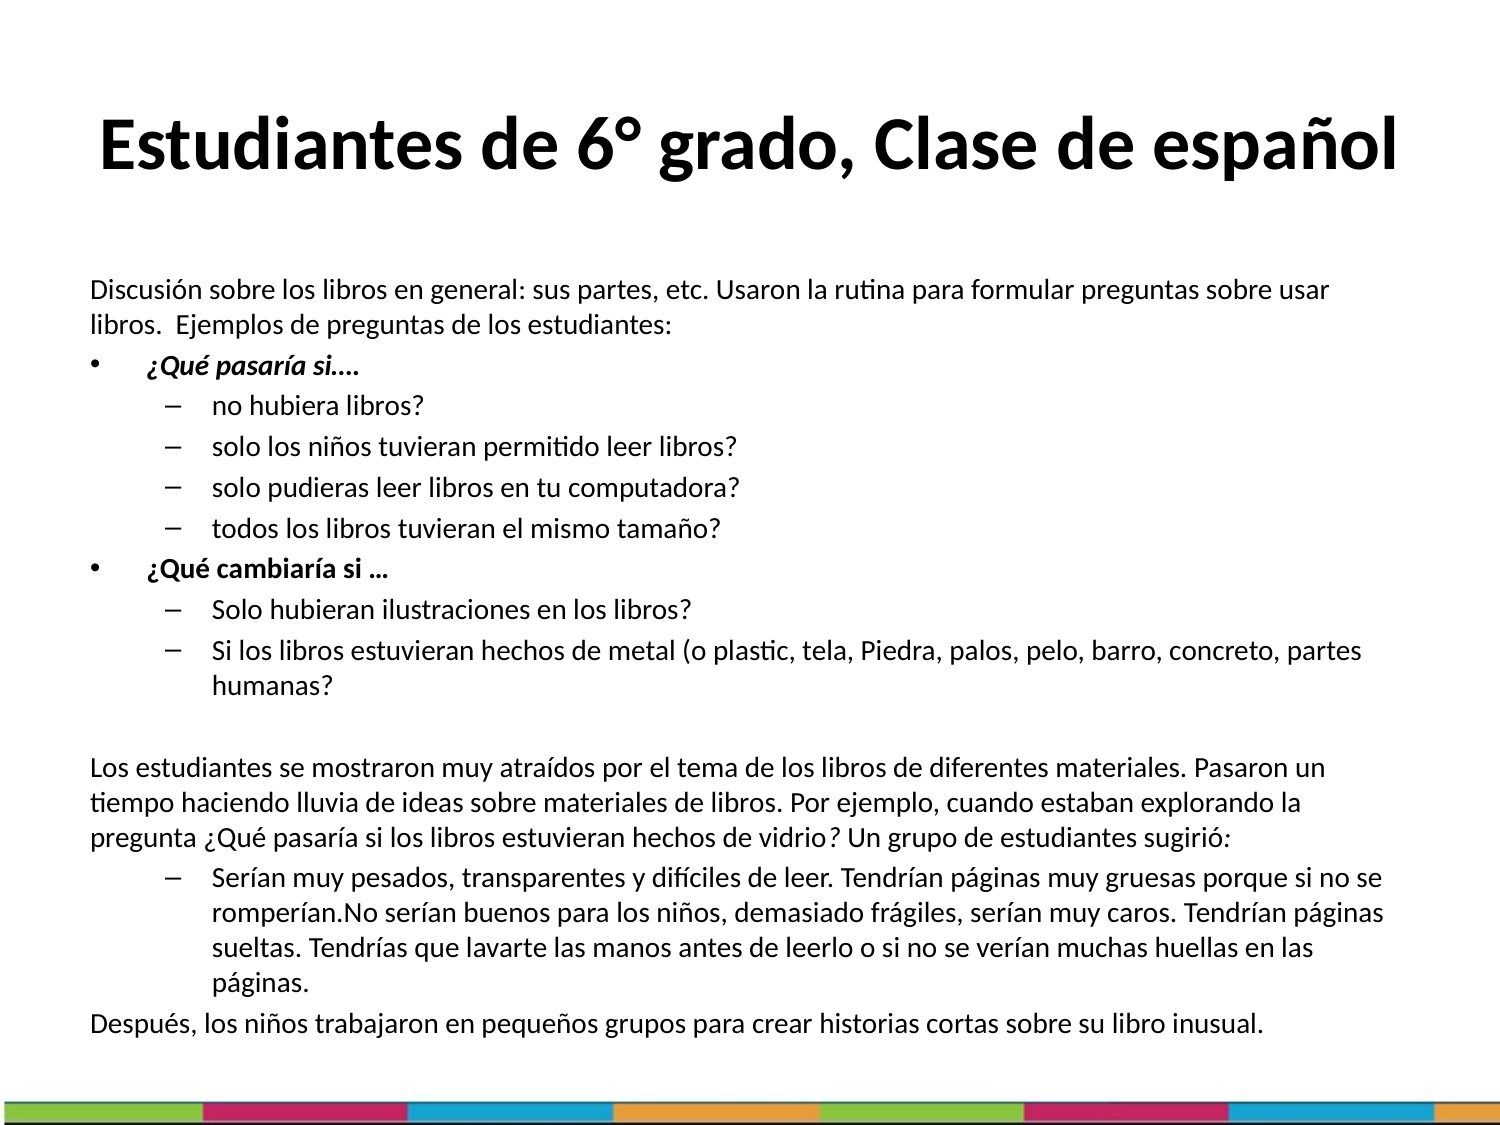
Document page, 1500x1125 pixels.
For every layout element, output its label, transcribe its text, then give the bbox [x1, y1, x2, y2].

title Estudiantes de 6° grado, Clase de español [75, 45, 1425, 233]
picture [0, 0, 1500, 1125]
list Discusión sobre los libros en general: sus partes, etc. Usaron la rutina para formular preguntas sobre usar libros. Ejemplos de preguntas de los estudiantes: ¿Qué pasaría si…. no hubiera libros? solo los niños tuvieran permitido leer libros? solo pudieras leer libros en tu computadora? todos los libros tuvieran el mismo tamaño? ¿Qué cambiaría si … Solo hubieran ilustraciones en los libros? Si los libros estuvieran hechos de metal (o plastic, tela, Piedra, palos, pelo, barro, concreto, partes humanas? Los estudiantes se mostraron muy atraídos por el tema de los libros de diferentes materiales. Pasaron un tiempo haciendo lluvia de ideas sobre materiales de libros. Por ejemplo, cuando estaban explorando la pregunta ¿Qué pasaría si los libros estuvieran hechos de vidrio? Un grupo de estudiantes sugirió: Serían muy pesados, transparentes y difíciles de leer. Tendrían páginas muy gruesas porque si no se romperían.No serían buenos para los niños, demasiado frágiles, serían muy caros. Tendrían páginas sueltas. Tendrías que lavarte las manos antes de leerlo o si no se verían muchas huellas en las páginas. Después, los niños trabajaron en pequeños grupos para crear historias cortas sobre su libro inusual. [75, 262, 1425, 1071]
